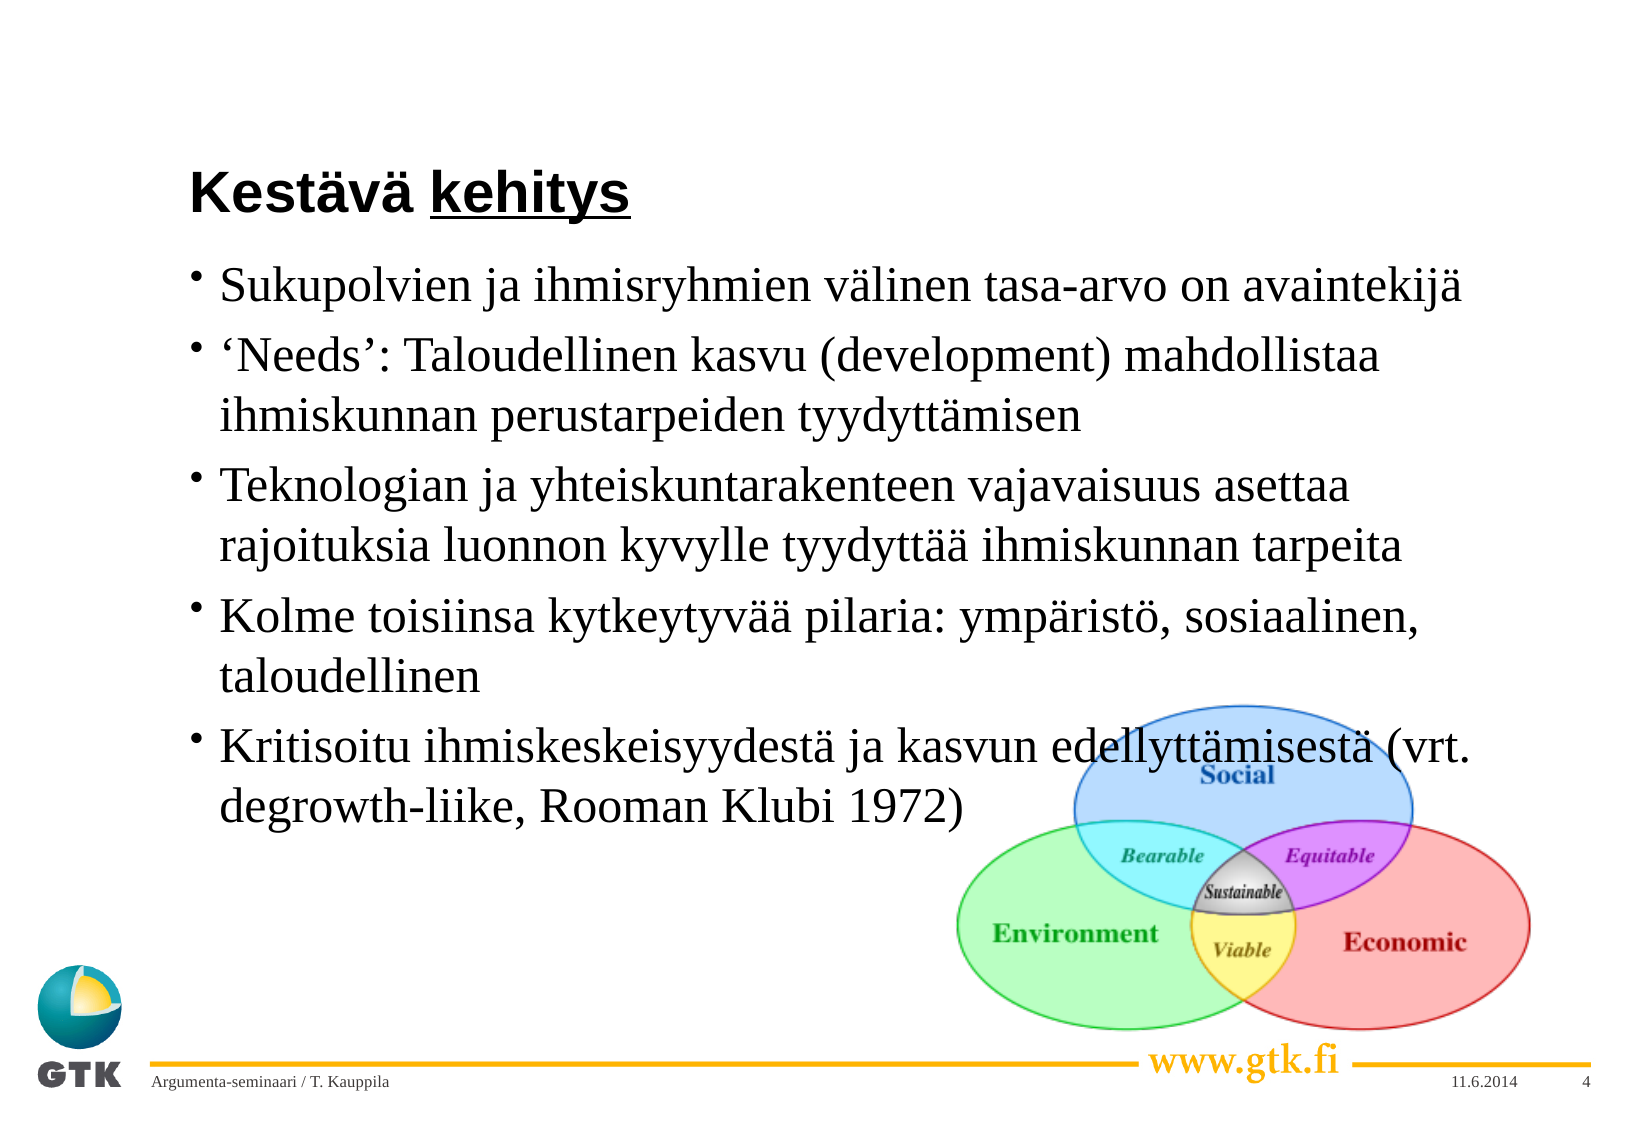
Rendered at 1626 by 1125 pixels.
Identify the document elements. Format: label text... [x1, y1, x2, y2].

slide_number 4 [1533, 1069, 1606, 1093]
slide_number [1344, 1083, 1533, 1093]
picture [31, 952, 128, 1094]
footer Argumenta-seminaari / T. Kauppila [135, 1069, 1144, 1093]
list Sukupolvien ja ihmisryhmien välinen tasa-arvo on avaintekijä ‘Needs’: Taloudellinen kasvu (development) mahdollistaa ihmiskunnan perustarpeiden tyydyttämisen Teknologian ja yhteiskuntarakenteen vajavaisuus asettaa rajoituksia luonnon kyvylle tyydyttää ihmiskunnan tarpeita Kolme toisiinsa kytkeytyvää pilaria: ympäristö, sosiaalinen, taloudellinen Kritisoitu ihmiskeskeisyydestä ja kasvun edellyttämisestä (vrt. degrowth-liike, Rooman Klubi 1972) [174, 243, 1569, 1000]
picture [142, 662, 1601, 1092]
title Kestävä kehitys [174, 31, 1569, 232]
